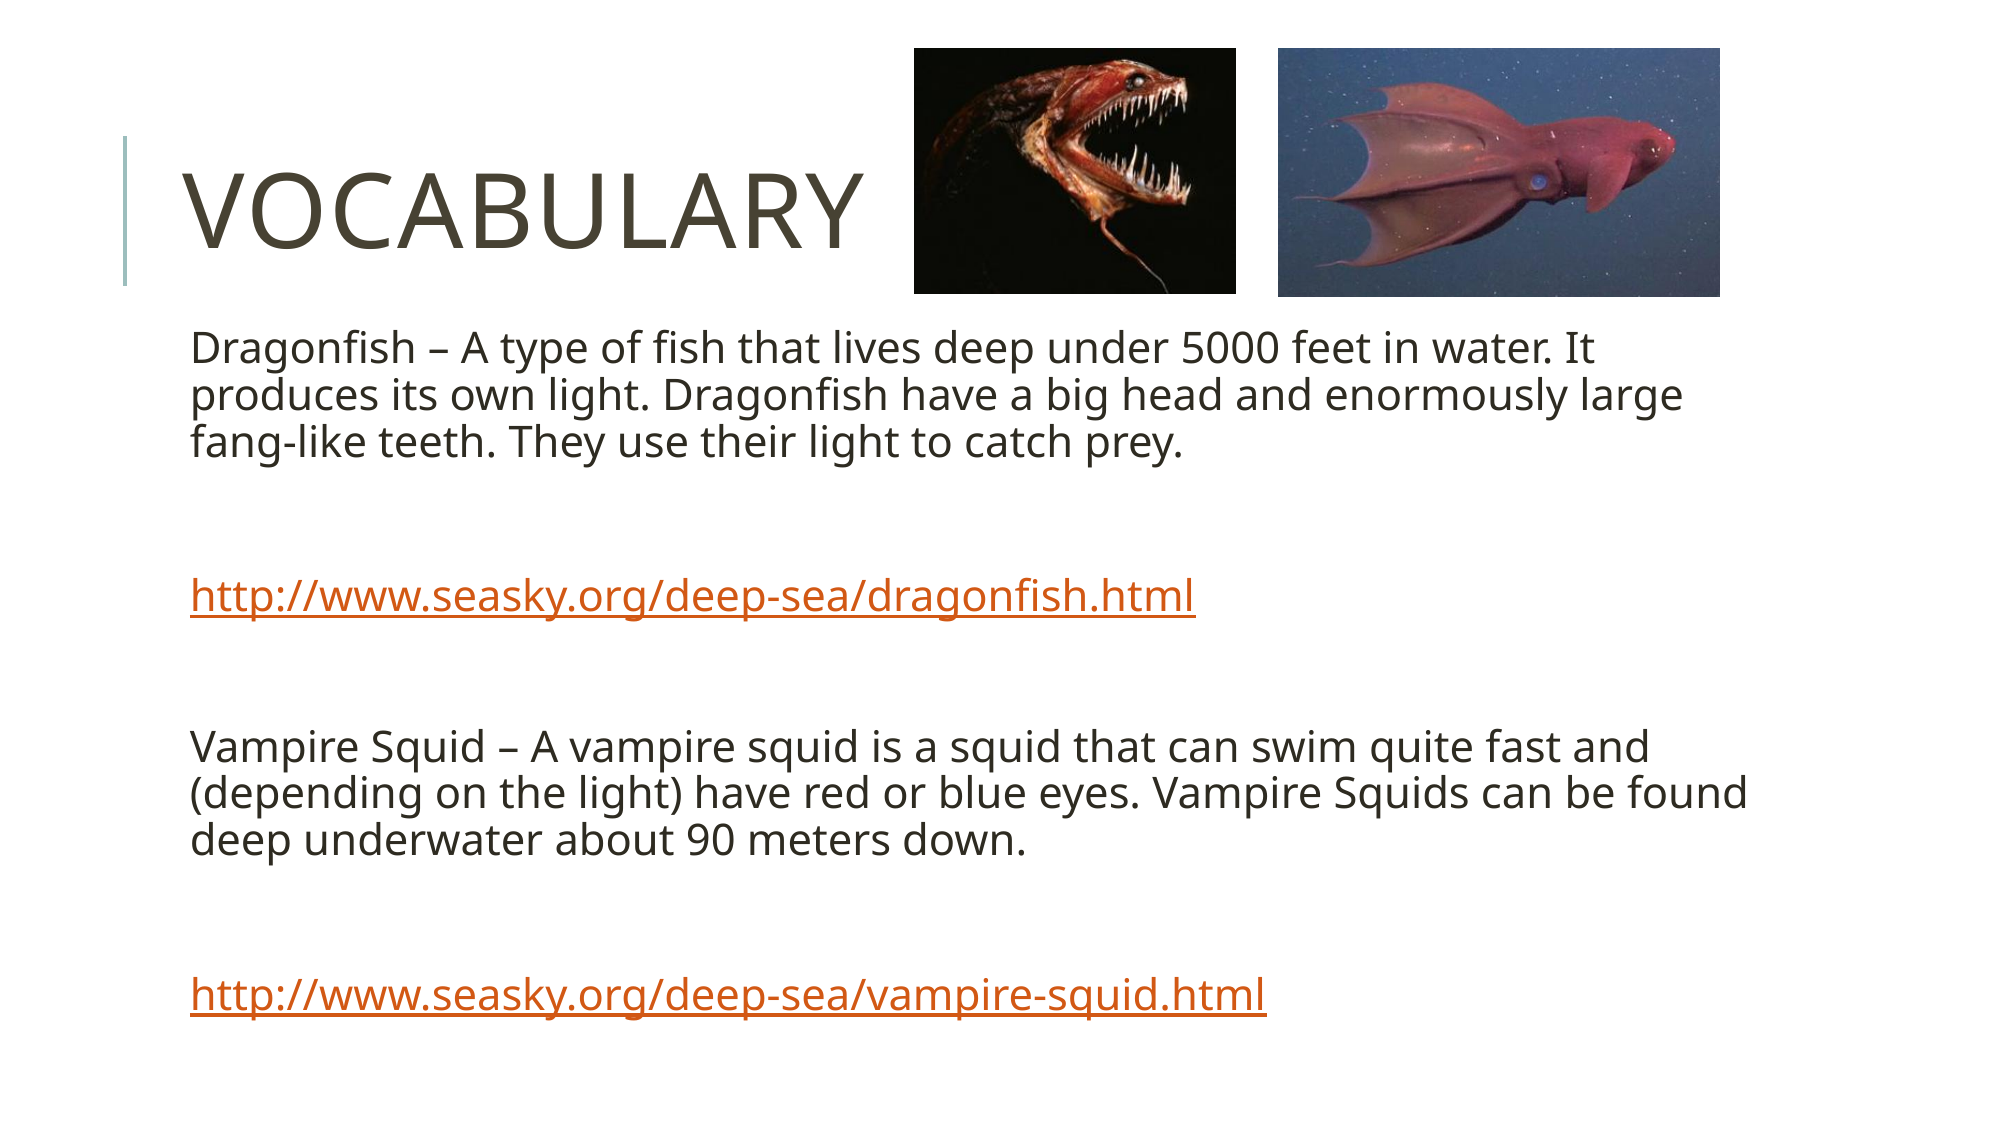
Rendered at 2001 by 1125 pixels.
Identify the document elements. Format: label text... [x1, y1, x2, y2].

picture [914, 48, 1236, 294]
picture [1278, 48, 1720, 298]
title vocabulary [168, 96, 1763, 318]
list Dragonfish – A type of fish that lives deep under 5000 feet in water. It produces its own light. Dragonfish have a big head and enormously large fang-like teeth. They use their light to catch prey. http://www.seasky.org/deep-sea/dragonfish.html Vampire Squid – A vampire squid is a squid that can swim quite fast and (depending on the light) have red or blue eyes. Vampire Squids can be found deep underwater about 90 meters down. http://www.seasky.org/deep-sea/vampire-squid.html [168, 318, 1763, 1036]
